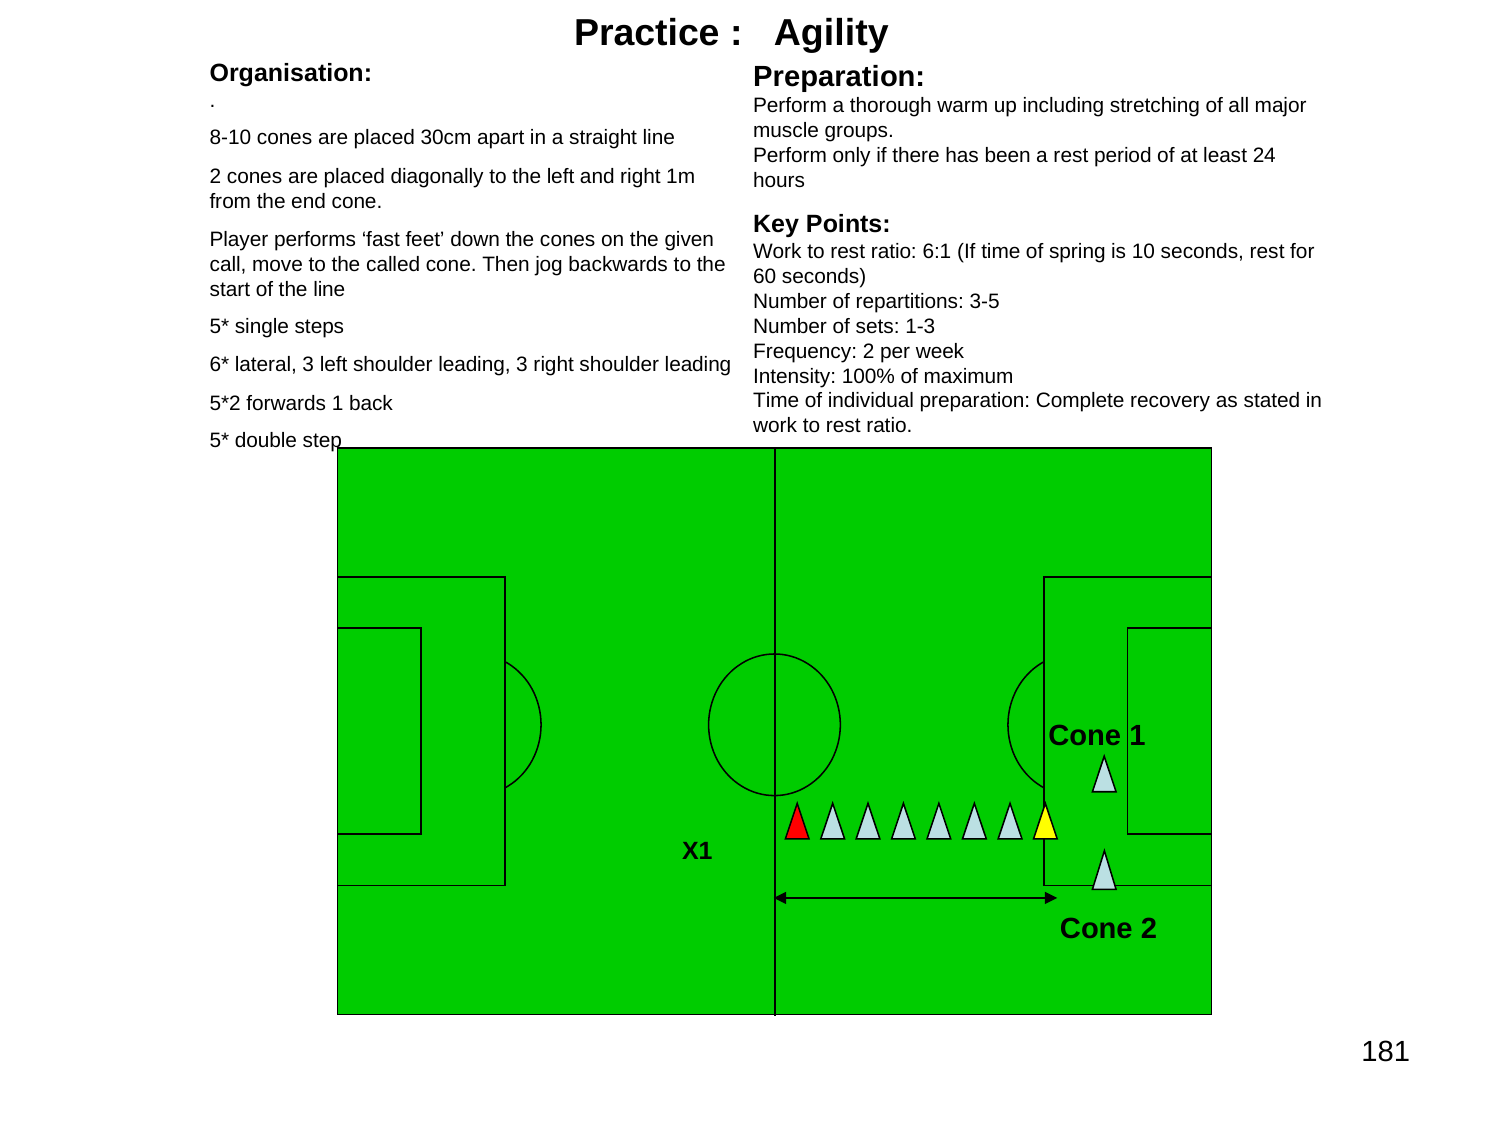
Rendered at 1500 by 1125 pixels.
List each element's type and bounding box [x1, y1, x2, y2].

text_box [1074, 1024, 1425, 1103]
text_box [194, 0, 1353, 1017]
